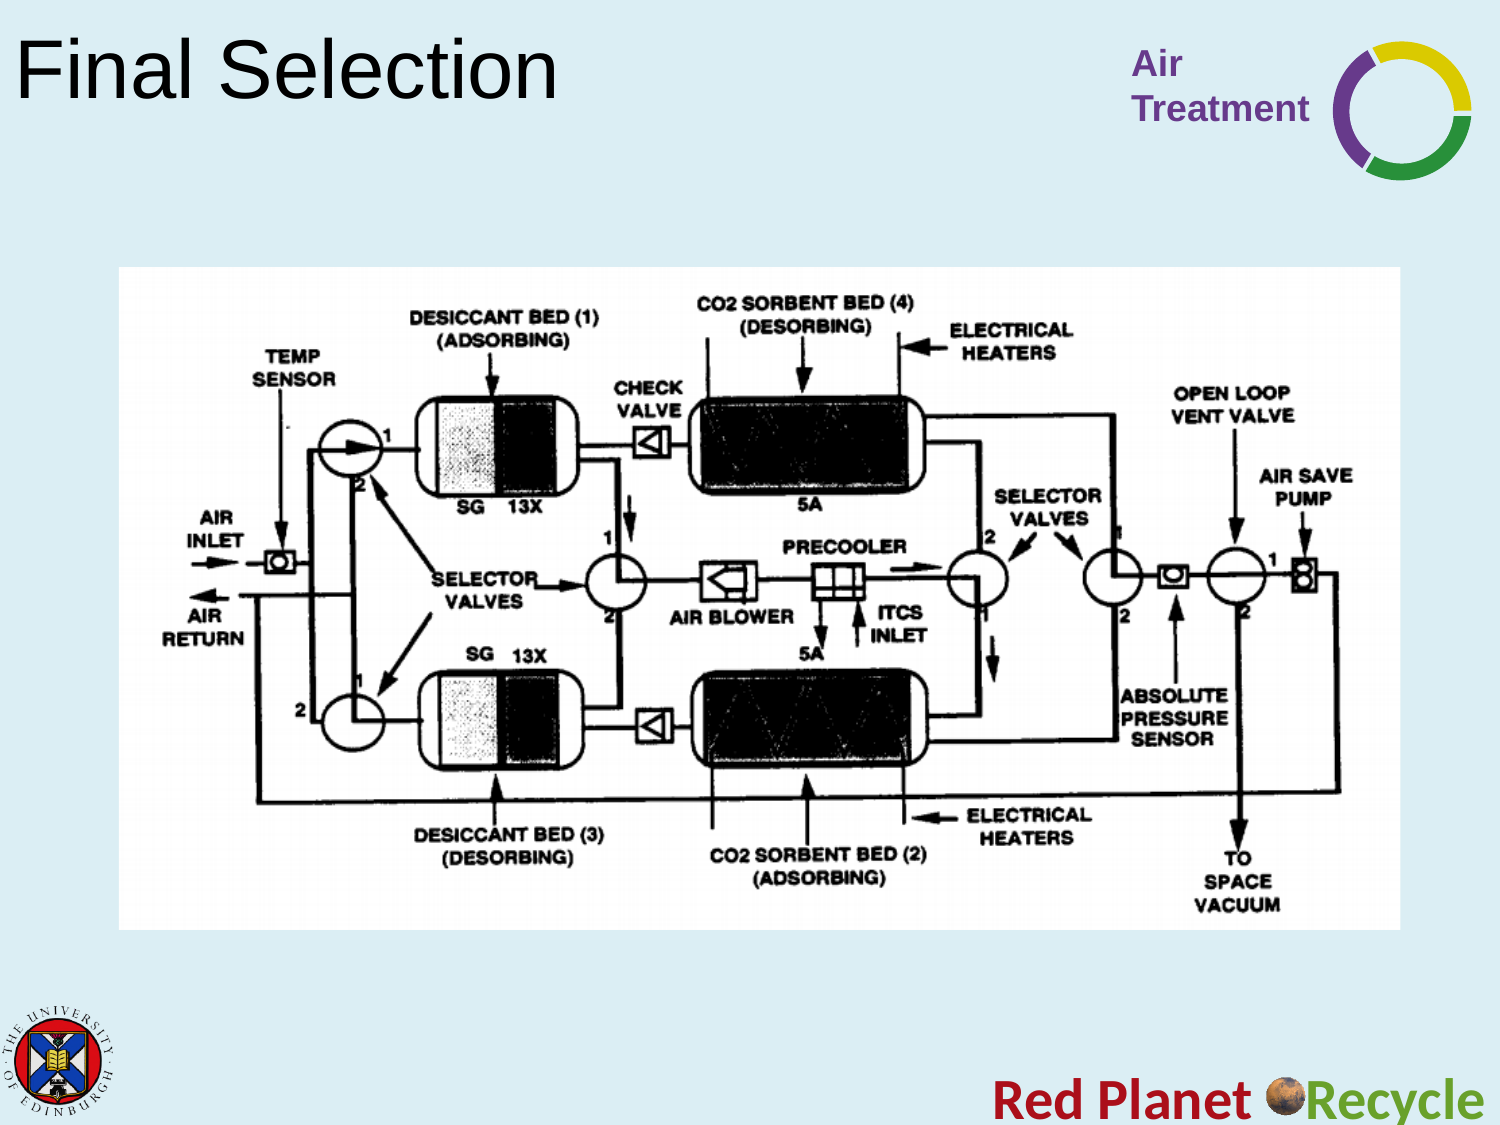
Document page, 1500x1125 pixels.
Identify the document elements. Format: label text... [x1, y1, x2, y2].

text_box Final Selection [0, 7, 1430, 123]
picture [118, 266, 1401, 930]
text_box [1115, 30, 1482, 191]
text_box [2, 1005, 1500, 1125]
